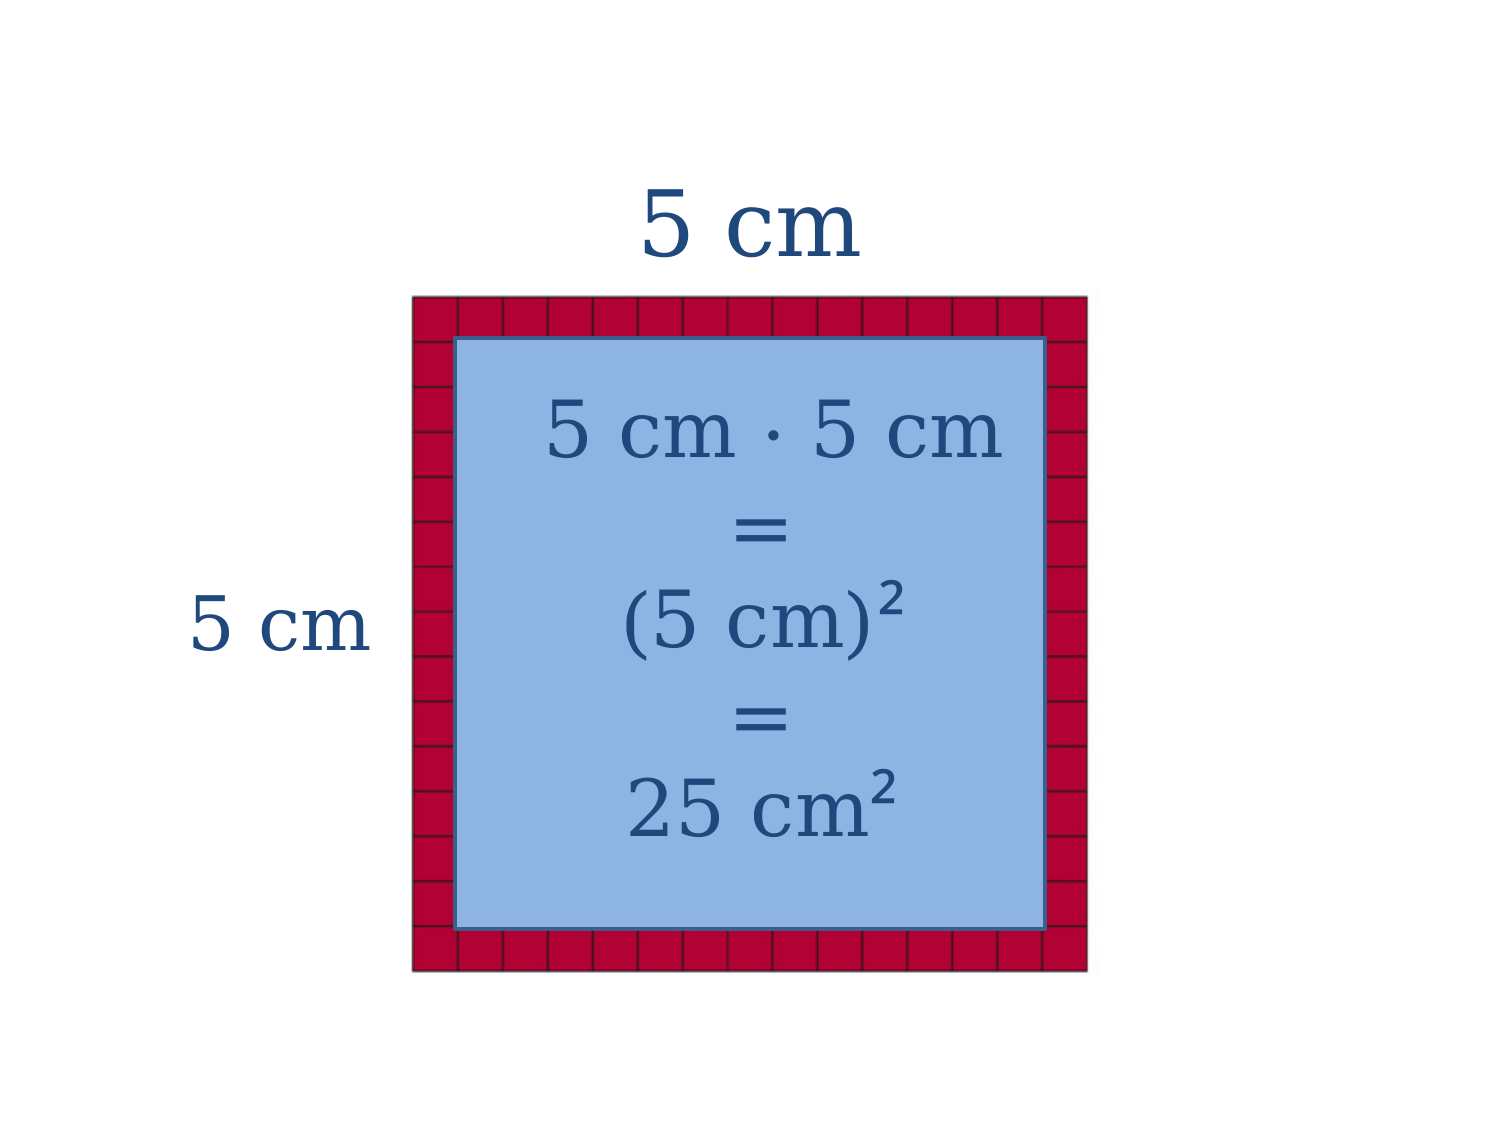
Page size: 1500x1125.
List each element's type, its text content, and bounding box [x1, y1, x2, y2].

title 5 cm [590, 126, 910, 286]
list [398, 288, 1102, 980]
text_box 5 cm [166, 527, 393, 714]
